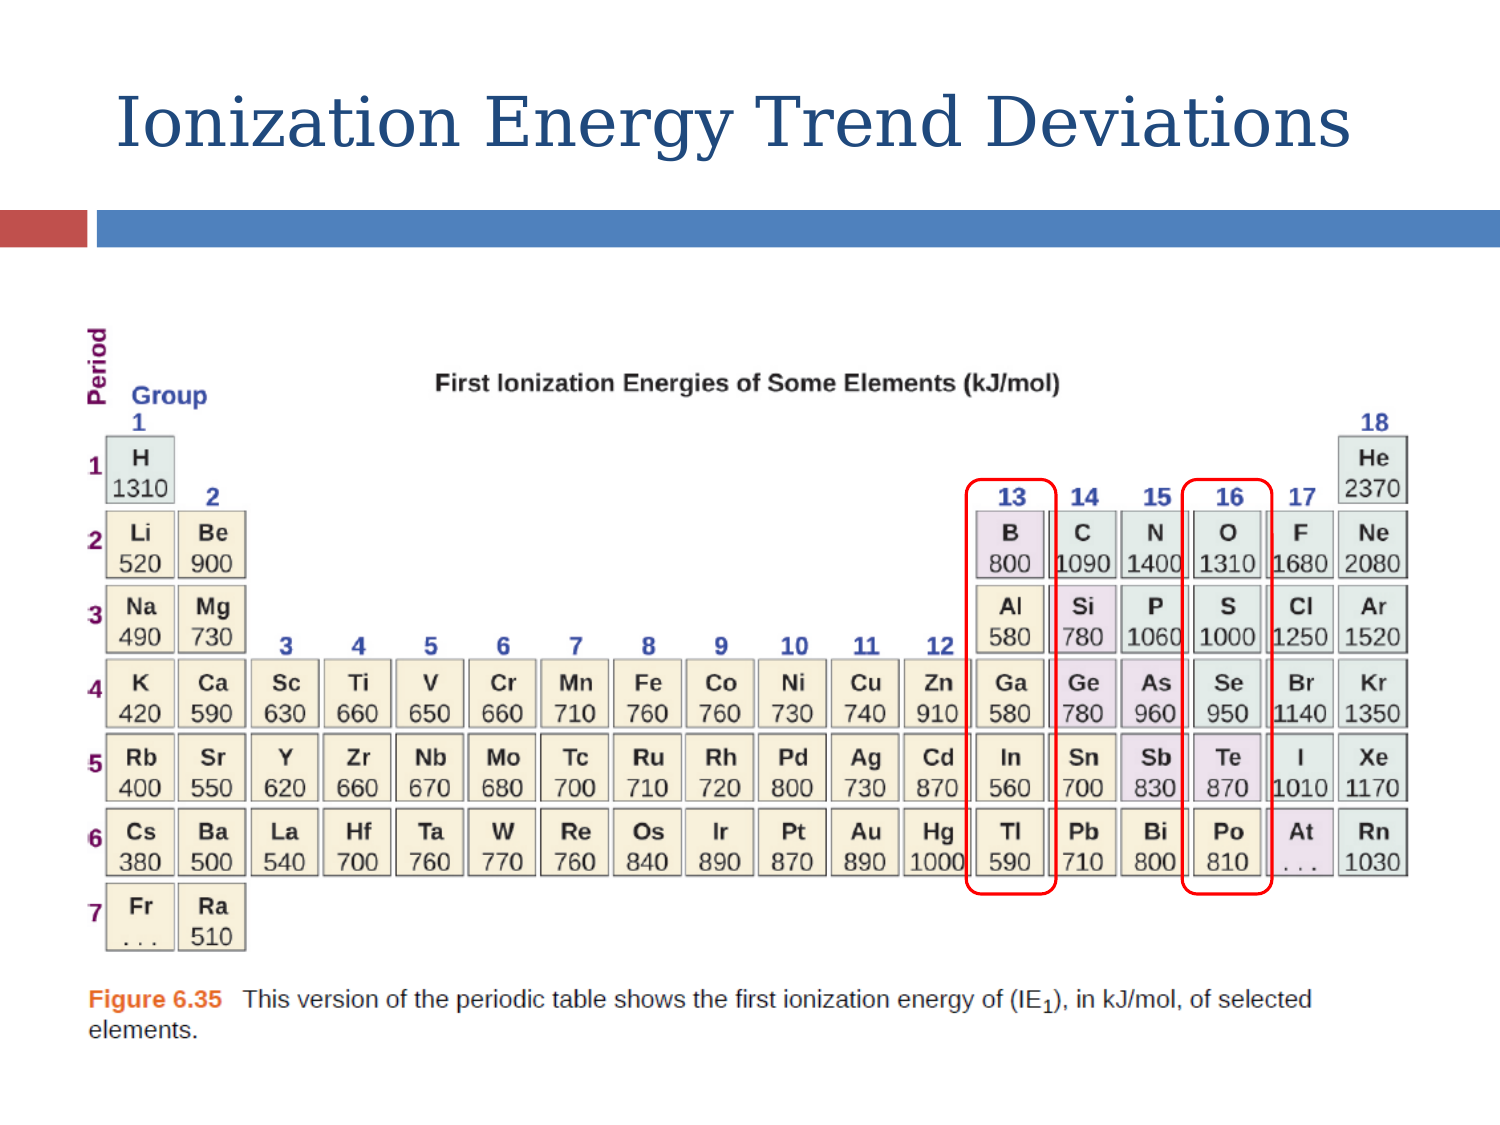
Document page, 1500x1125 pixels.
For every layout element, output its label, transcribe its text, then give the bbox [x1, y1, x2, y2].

title Ionization Energy Trend Deviations [100, 37, 1438, 200]
picture [76, 302, 1424, 1057]
